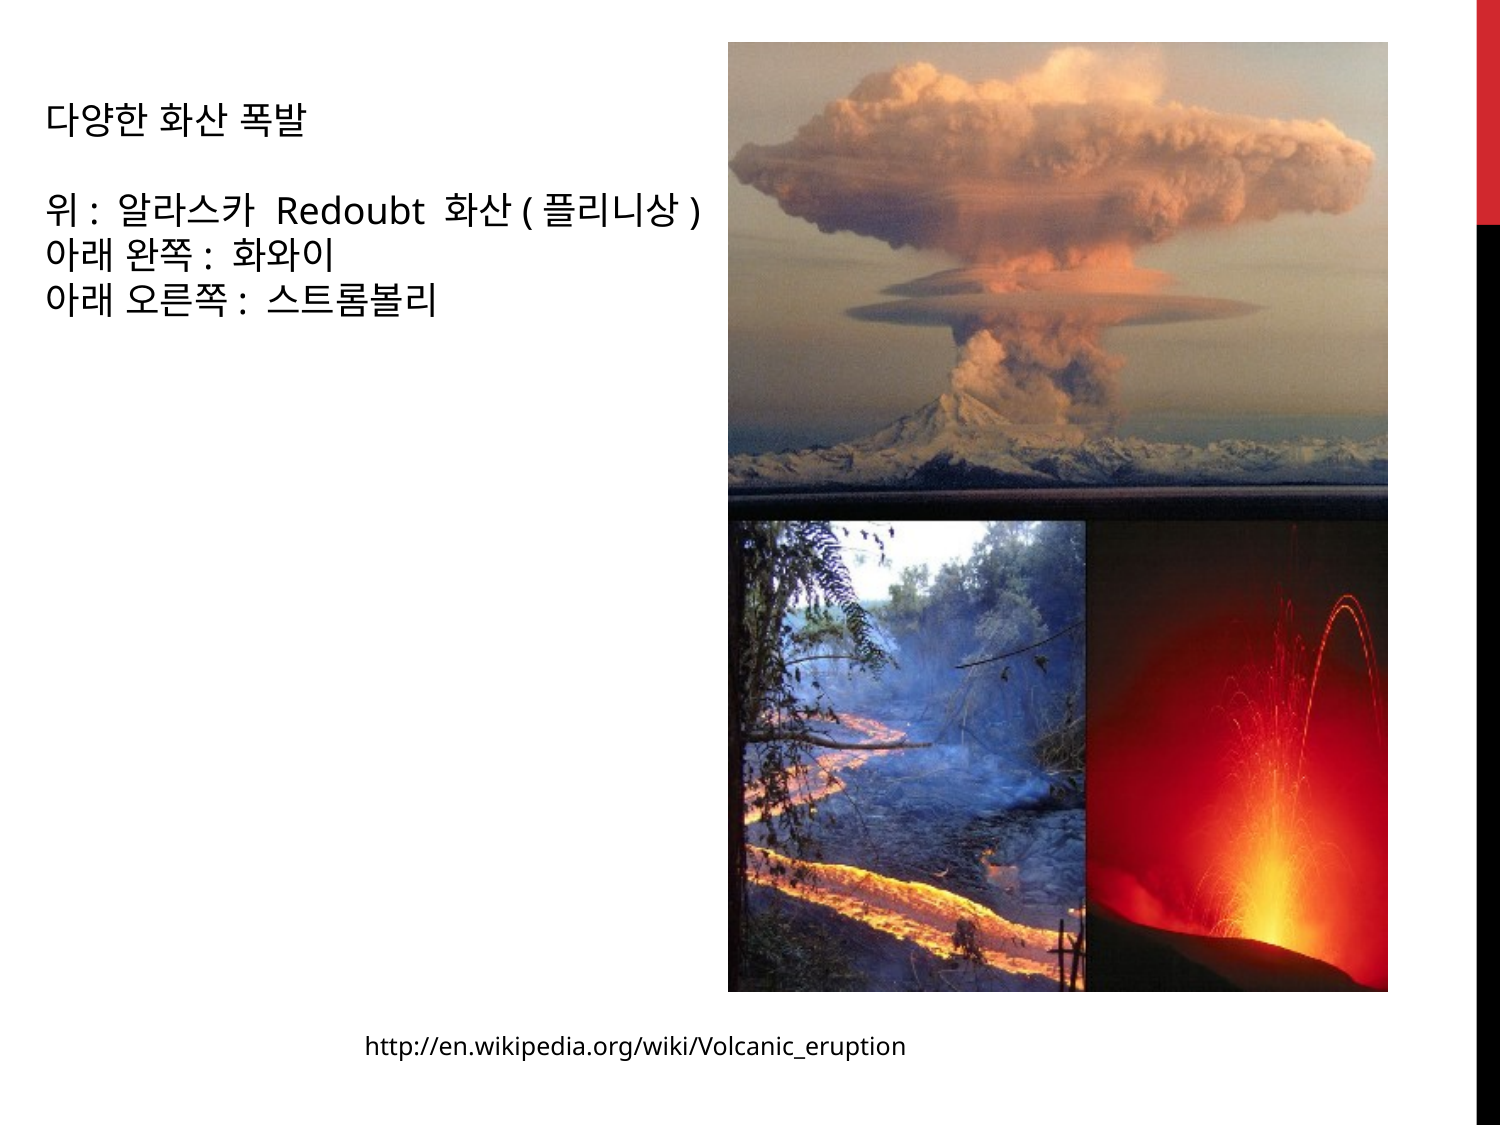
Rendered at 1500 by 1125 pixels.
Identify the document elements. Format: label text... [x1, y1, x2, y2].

text_box http://en.wikipedia.org/wiki/Volcanic_eruption [349, 1023, 1100, 1068]
picture [728, 42, 1388, 993]
text_box 다양한 화산 폭발 위: 알라스카 Redoubt 화산(플리니상) 아래 완쪽: 화와이 아래 오른쪽: 스트롬볼리 [31, 89, 716, 330]
